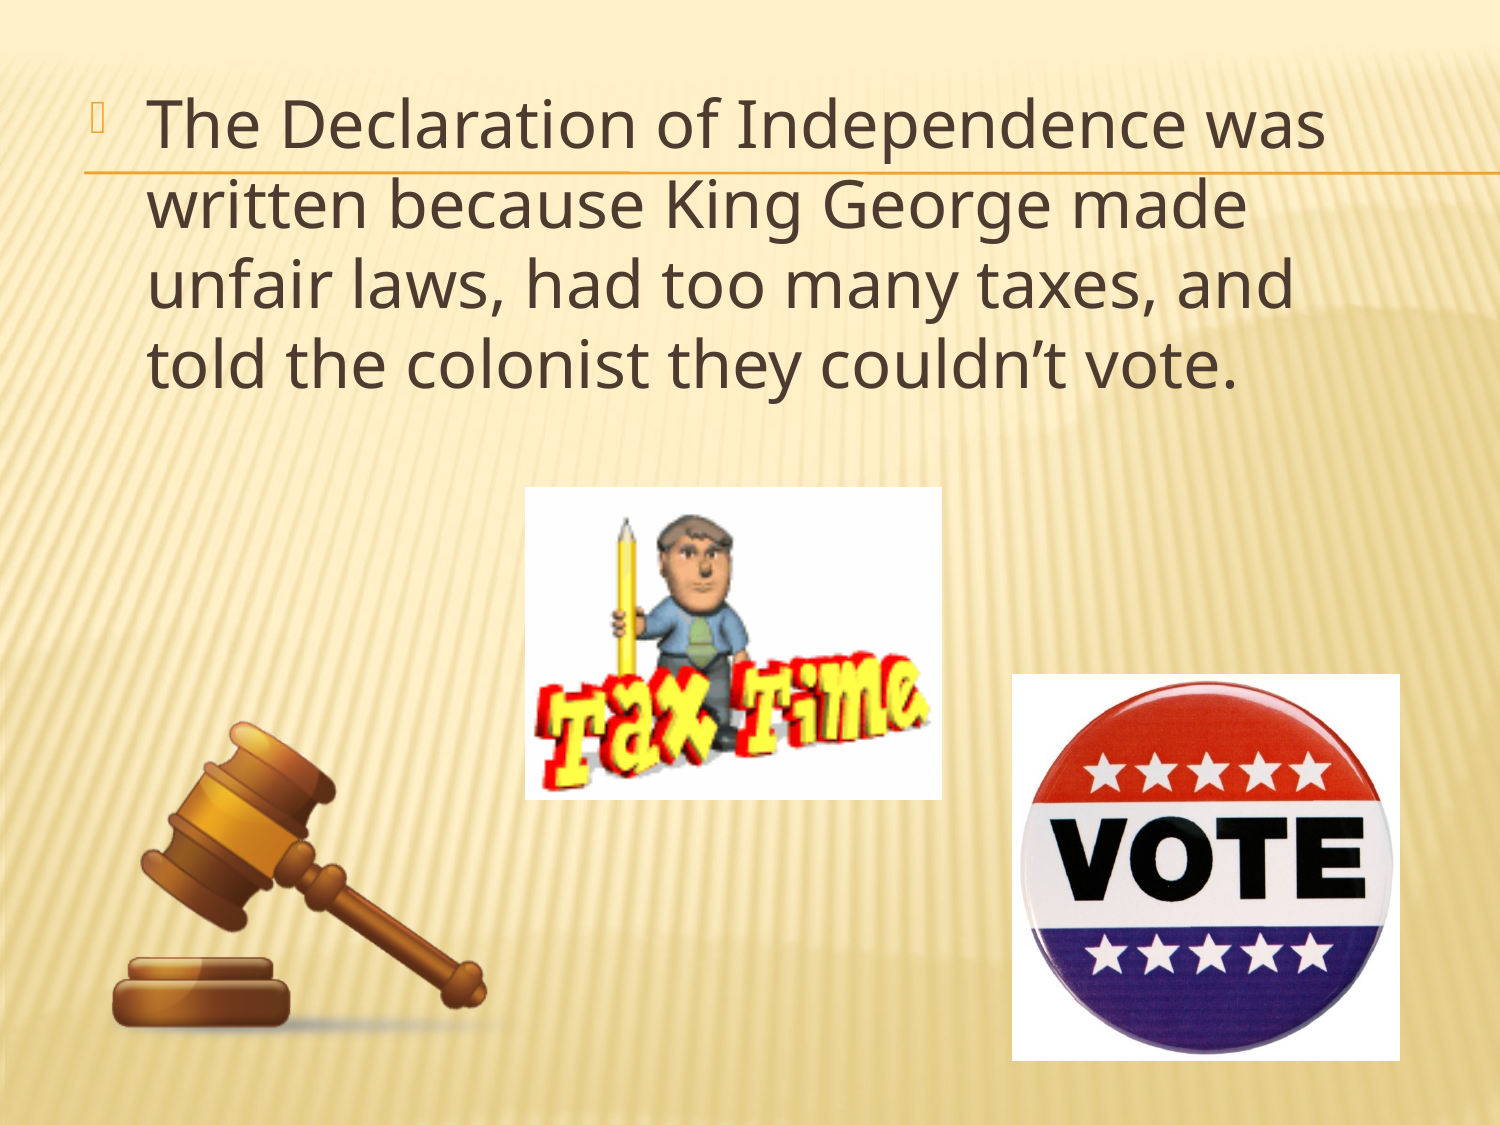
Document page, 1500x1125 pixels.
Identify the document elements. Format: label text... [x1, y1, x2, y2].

picture [524, 487, 942, 801]
list The Declaration of Independence was written because King George made unfair laws, had too many taxes, and told the colonist they couldn’t vote. [75, 75, 1425, 825]
picture [74, 674, 526, 1125]
picture [1012, 674, 1401, 1061]
